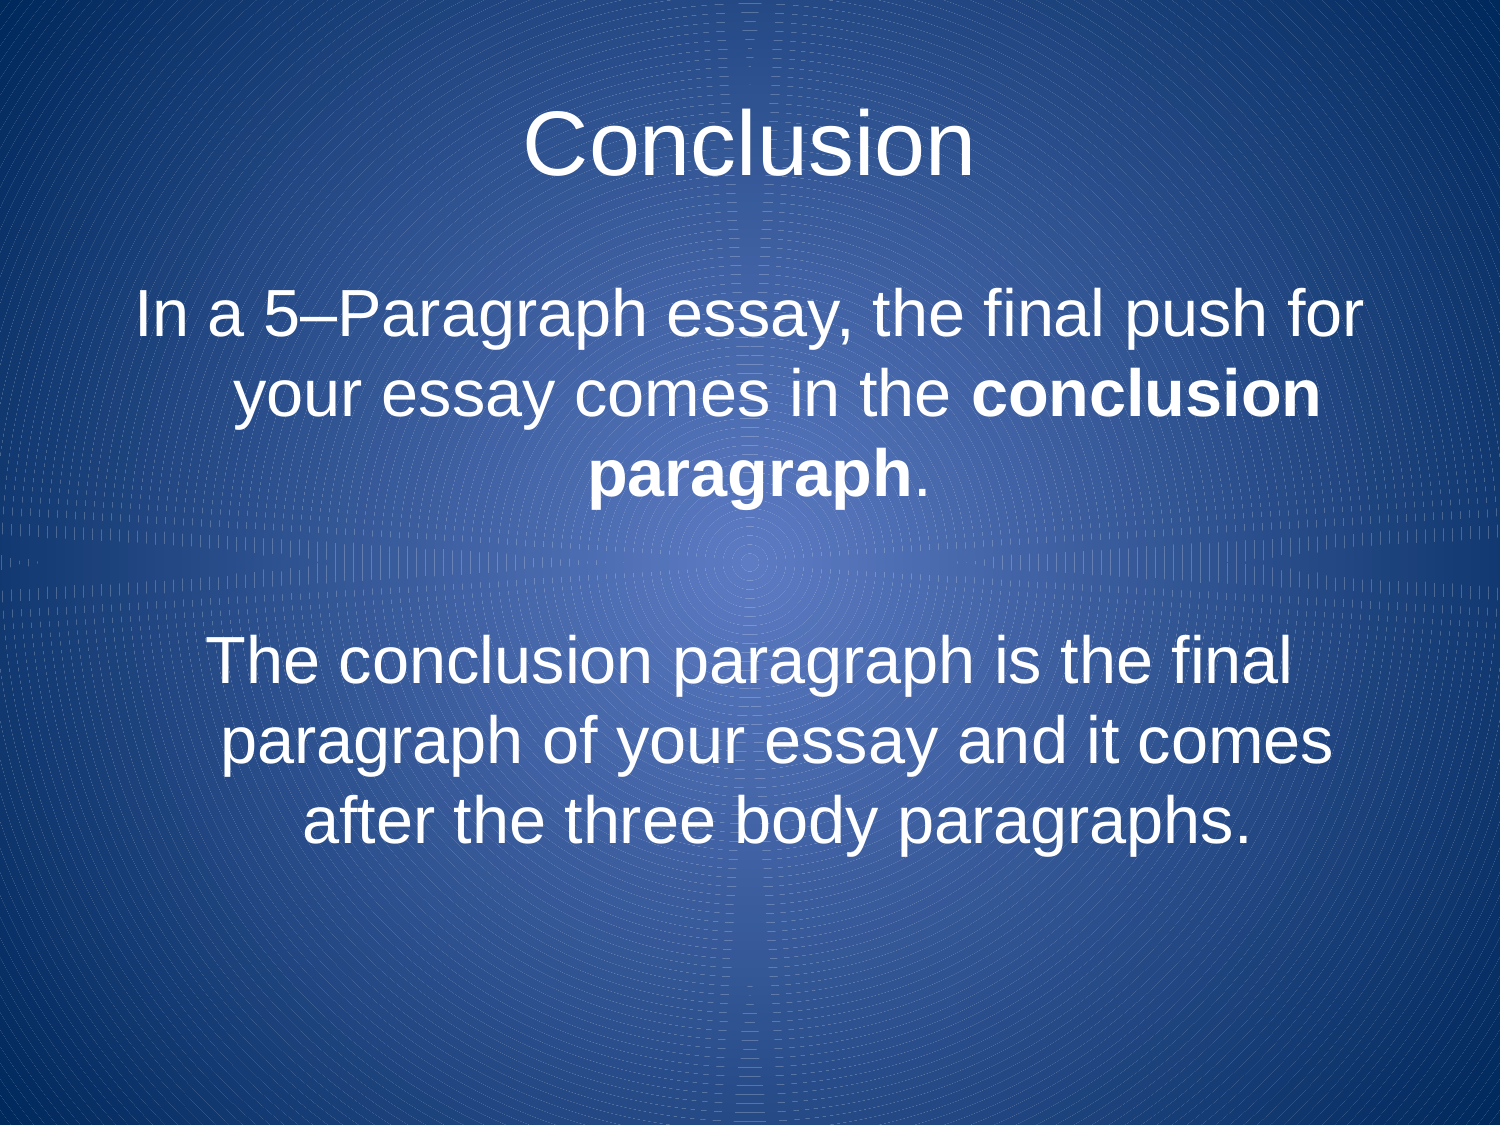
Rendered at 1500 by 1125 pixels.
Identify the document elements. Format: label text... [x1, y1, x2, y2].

title Conclusion [75, 45, 1425, 233]
list In a 5–Paragraph essay, the final push for your essay comes in the conclusion paragraph. The conclusion paragraph is the final paragraph of your essay and it comes after the three body paragraphs. [75, 262, 1425, 1005]
